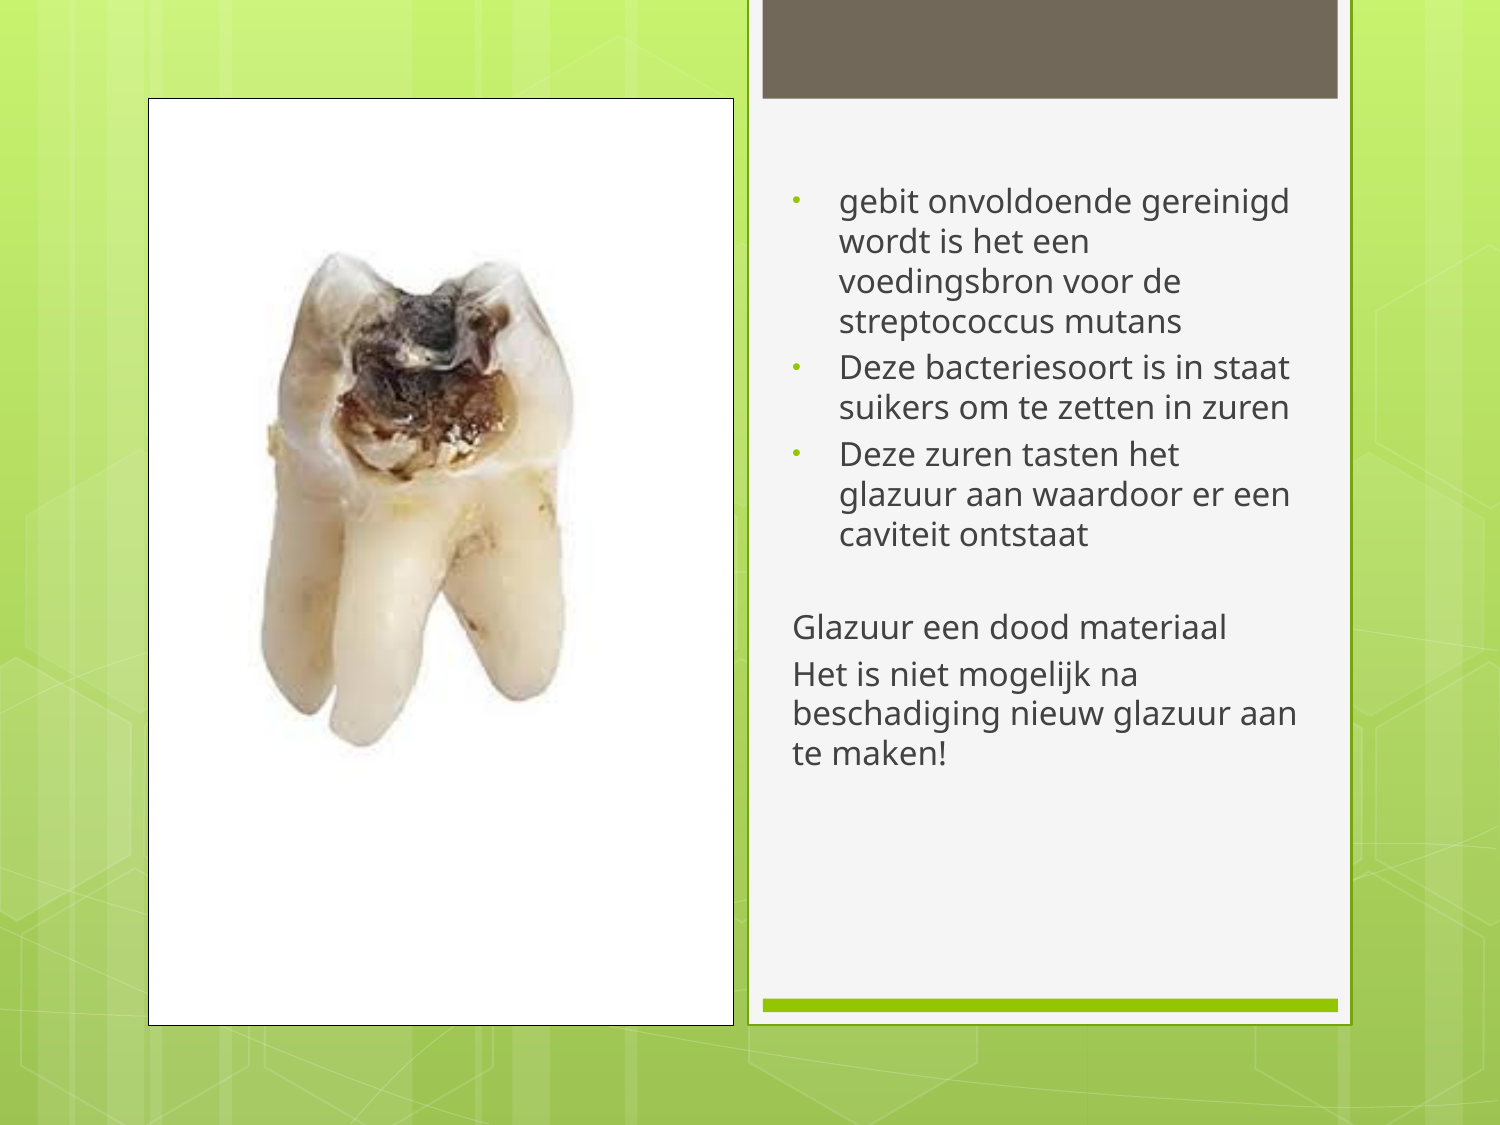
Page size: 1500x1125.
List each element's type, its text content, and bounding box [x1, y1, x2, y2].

list gebit onvoldoende gereinigd wordt is het een voedingsbron voor de streptococcus mutans Deze bacteriesoort is in staat suikers om te zetten in zuren Deze zuren tasten het glazuur aan waardoor er een caviteit ontstaat Glazuur een dood materiaal Het is niet mogelijk na beschadiging nieuw glazuur aan te maken! [776, 172, 1319, 928]
picture [194, 196, 626, 799]
